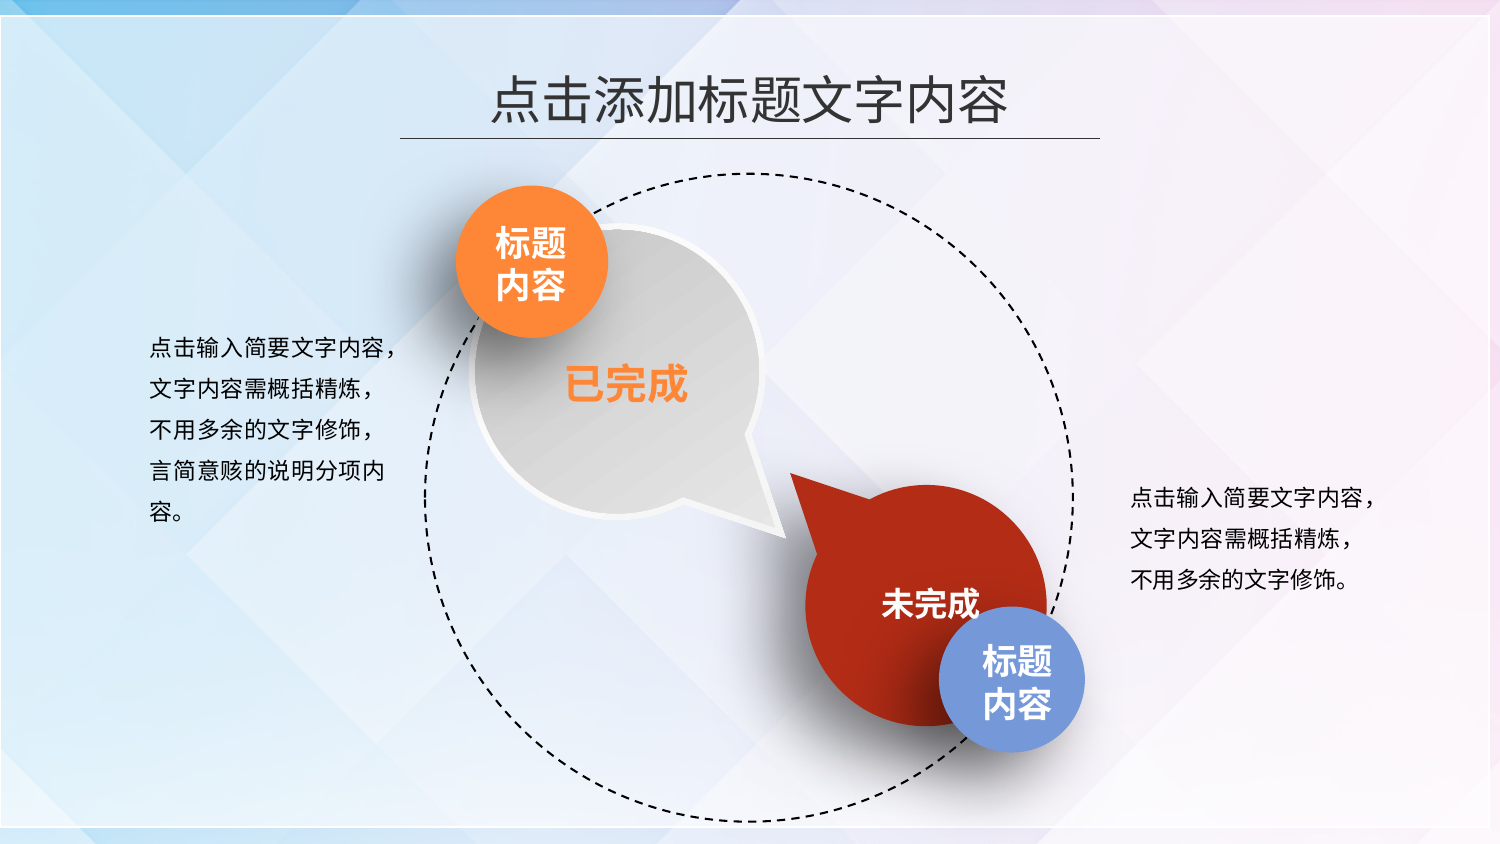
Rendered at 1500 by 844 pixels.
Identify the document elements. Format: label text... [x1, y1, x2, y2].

text_box 未完成 [866, 575, 996, 631]
text_box [609, 172, 1074, 587]
text_box [423, 395, 864, 823]
text_box [797, 474, 1048, 710]
picture [0, 0, 1500, 844]
text_box 点击添加标题文字内容 [472, 60, 1028, 138]
text_box 点击输入简要文字内容，文字内容需概括精炼，不用多余的文字修饰，言简意赅的说明分项内容。 [149, 319, 386, 526]
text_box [938, 606, 1087, 753]
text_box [455, 185, 609, 338]
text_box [500, 210, 797, 596]
text_box 点击输入简要文字内容，文字内容需概括精炼，不用多余的文字修饰。 [1130, 469, 1365, 594]
